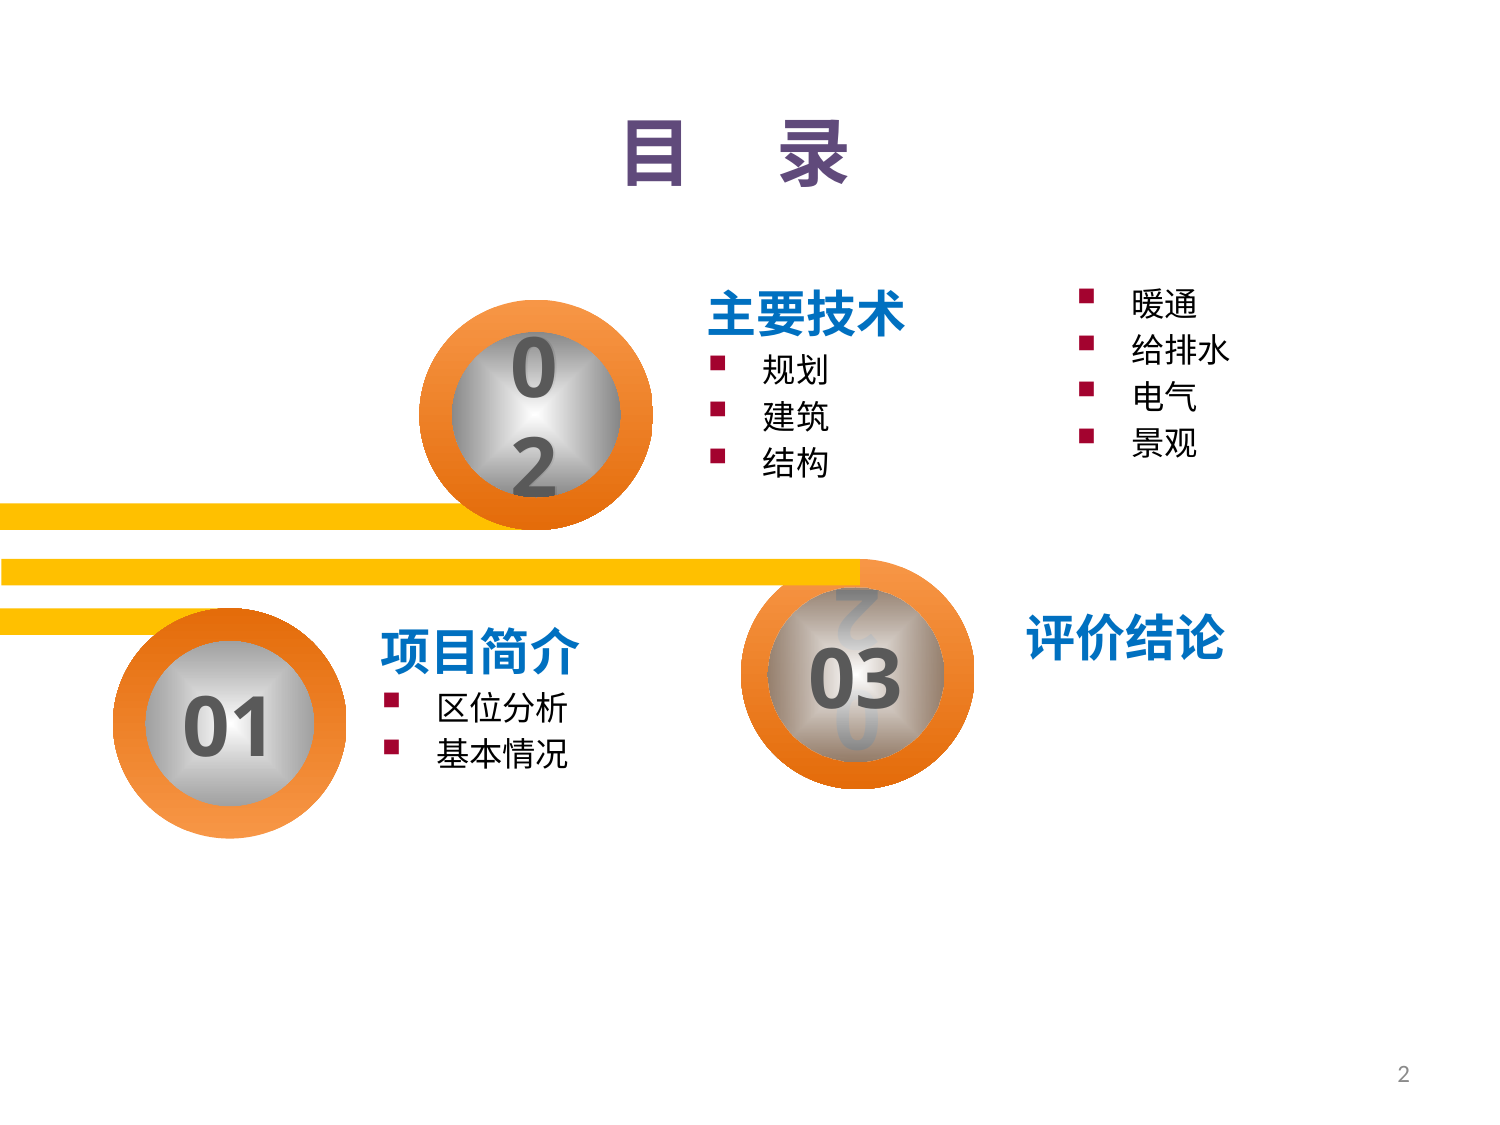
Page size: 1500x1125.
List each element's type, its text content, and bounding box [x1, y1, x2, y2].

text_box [740, 558, 975, 790]
slide_number 2 [1074, 1042, 1425, 1103]
text_box [0, 557, 691, 587]
text_box [417, 297, 656, 532]
text_box 目 录 [324, 98, 1146, 204]
text_box 01 [148, 643, 312, 804]
text_box 项目简介 区位分析 基本情况 [365, 612, 595, 781]
text_box 02 [454, 334, 619, 495]
text_box 主要技术 规划 建筑 结构 暖通 给排水 电气 景观 [691, 275, 1459, 589]
text_box [0, 501, 520, 532]
text_box 评价结论 [1010, 598, 1241, 674]
text_box [0, 606, 216, 637]
text_box [110, 606, 349, 841]
